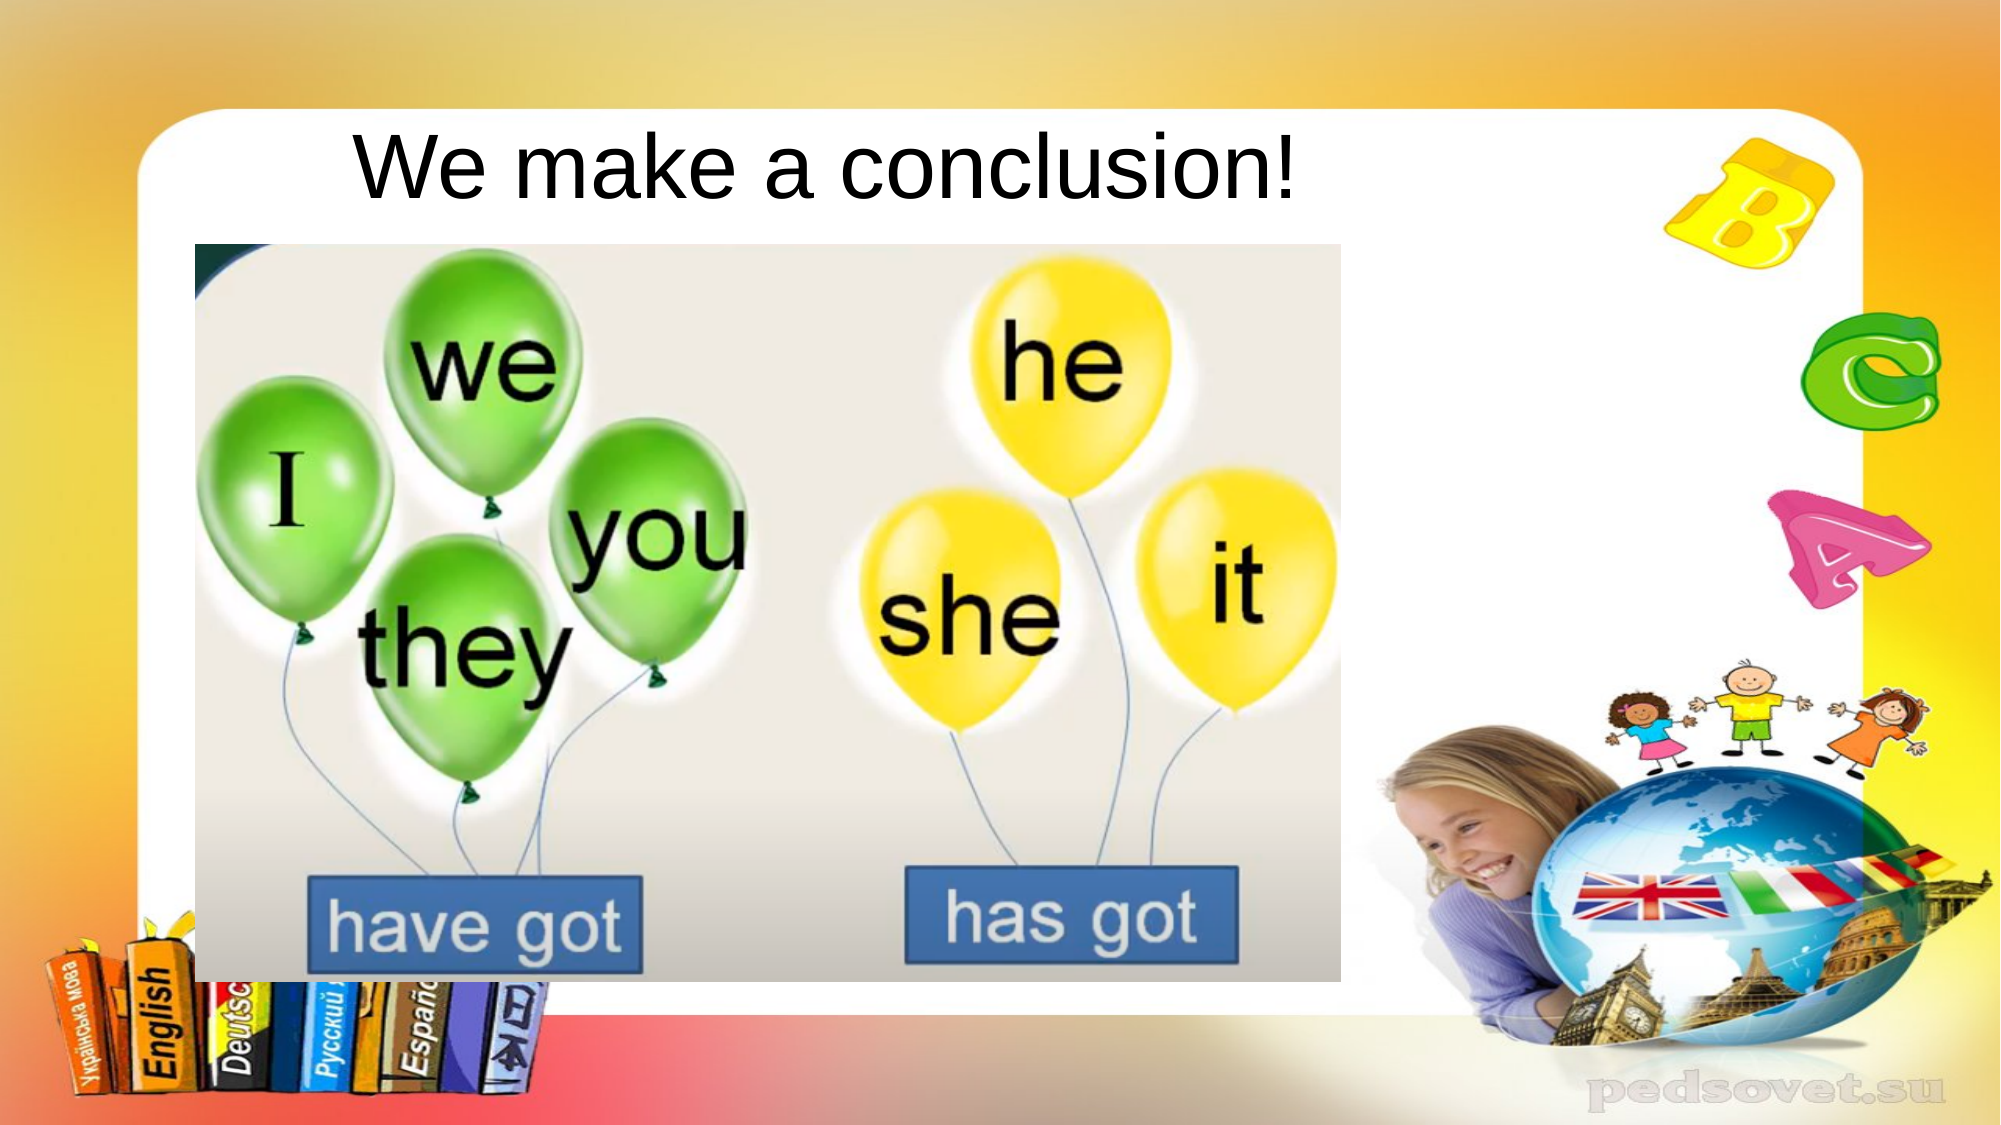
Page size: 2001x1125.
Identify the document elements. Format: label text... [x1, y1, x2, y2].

picture [0, 0, 2001, 1125]
title We make a conclusion! [137, 59, 1515, 278]
